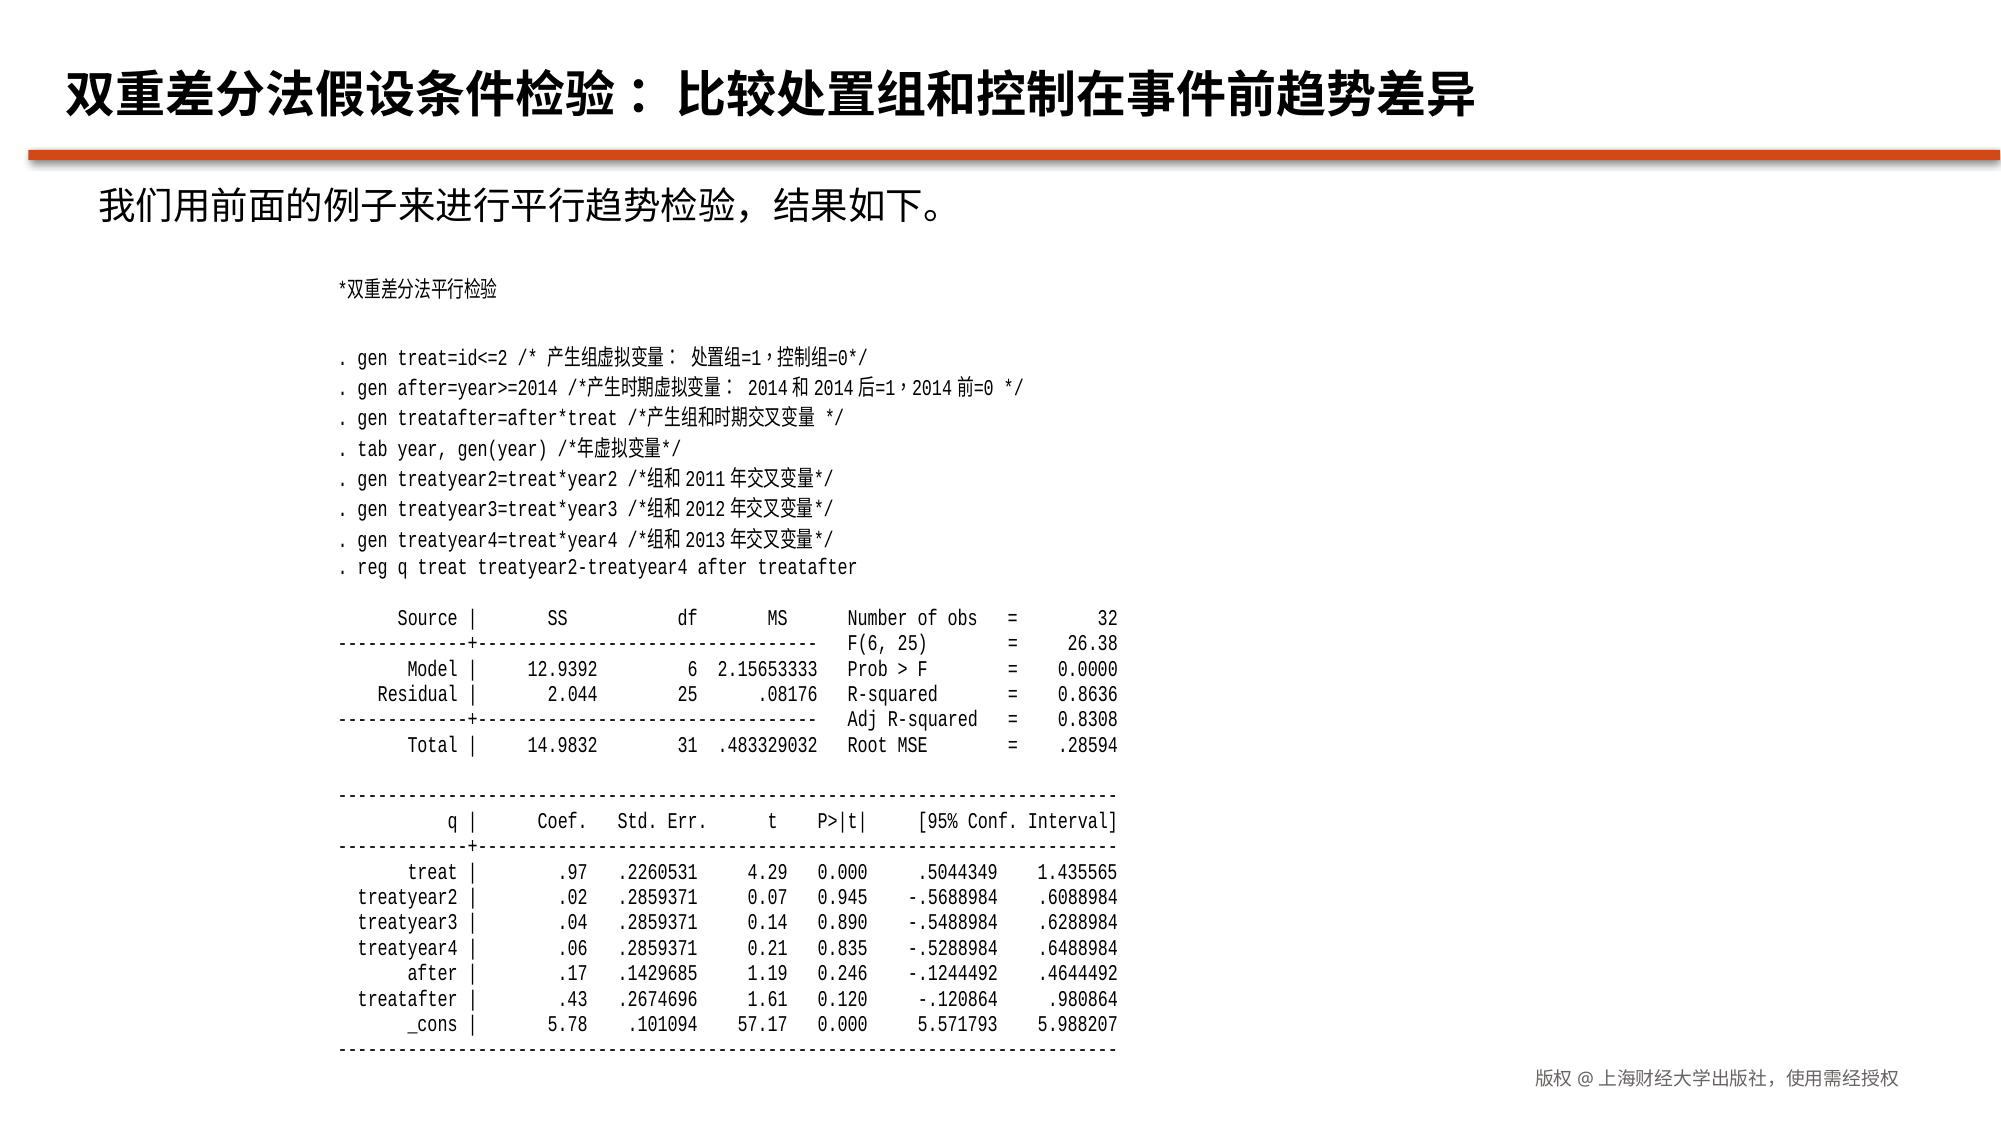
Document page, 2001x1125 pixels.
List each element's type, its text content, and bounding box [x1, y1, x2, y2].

title 双重差分法假设条件检验 ：比较处置组和控制在事件前趋势差异 [50, 50, 1825, 138]
footer 版权@上海财经大学出版社，使用需经授权 [1483, 1046, 1950, 1109]
picture [337, 275, 1315, 1064]
list 我们用前面的例子来进行平行趋势检验，结果如下。 [83, 174, 1867, 263]
